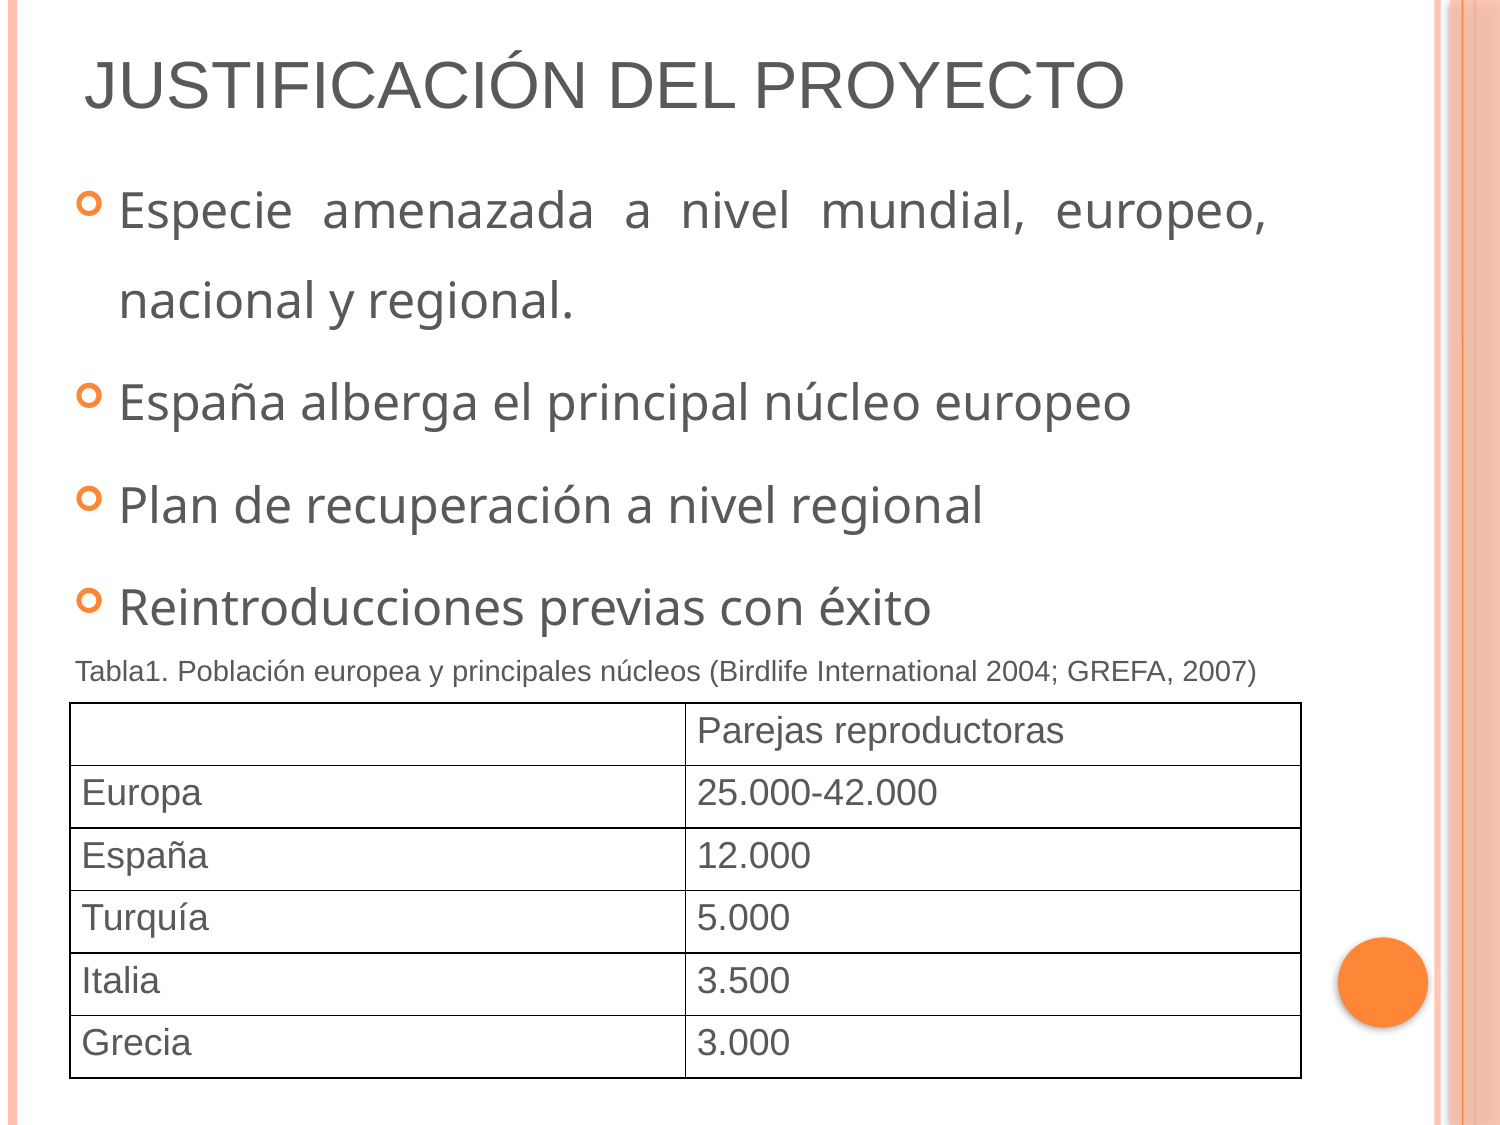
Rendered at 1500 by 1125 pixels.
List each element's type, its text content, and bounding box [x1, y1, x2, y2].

table_cell 3.000 [686, 1016, 1300, 1077]
text_box Tabla1. Población europea y principales núcleos (Birdlife International 2004; GREFA, 2007) [59, 644, 1275, 695]
table_cell 25.000-42.000 [686, 766, 1300, 827]
table_cell España [71, 829, 685, 890]
table_header [71, 704, 685, 765]
list Especie amenazada a nivel mundial, europeo, nacional y regional. España alberga el principal núcleo europeo Plan de recuperación a nivel regional Reintroducciones previas con éxito [58, 140, 1284, 458]
table_cell 5.000 [686, 891, 1300, 952]
table_cell Grecia [71, 1016, 685, 1077]
table_cell 12.000 [686, 829, 1300, 890]
table_header Parejas reproductoras [686, 704, 1300, 765]
table_cell Italia [71, 954, 685, 1015]
title justificación del proyecto [70, 0, 1437, 129]
table_cell Turquía [71, 891, 685, 952]
table_cell Europa [71, 766, 685, 827]
table_cell 3.500 [686, 954, 1300, 1015]
